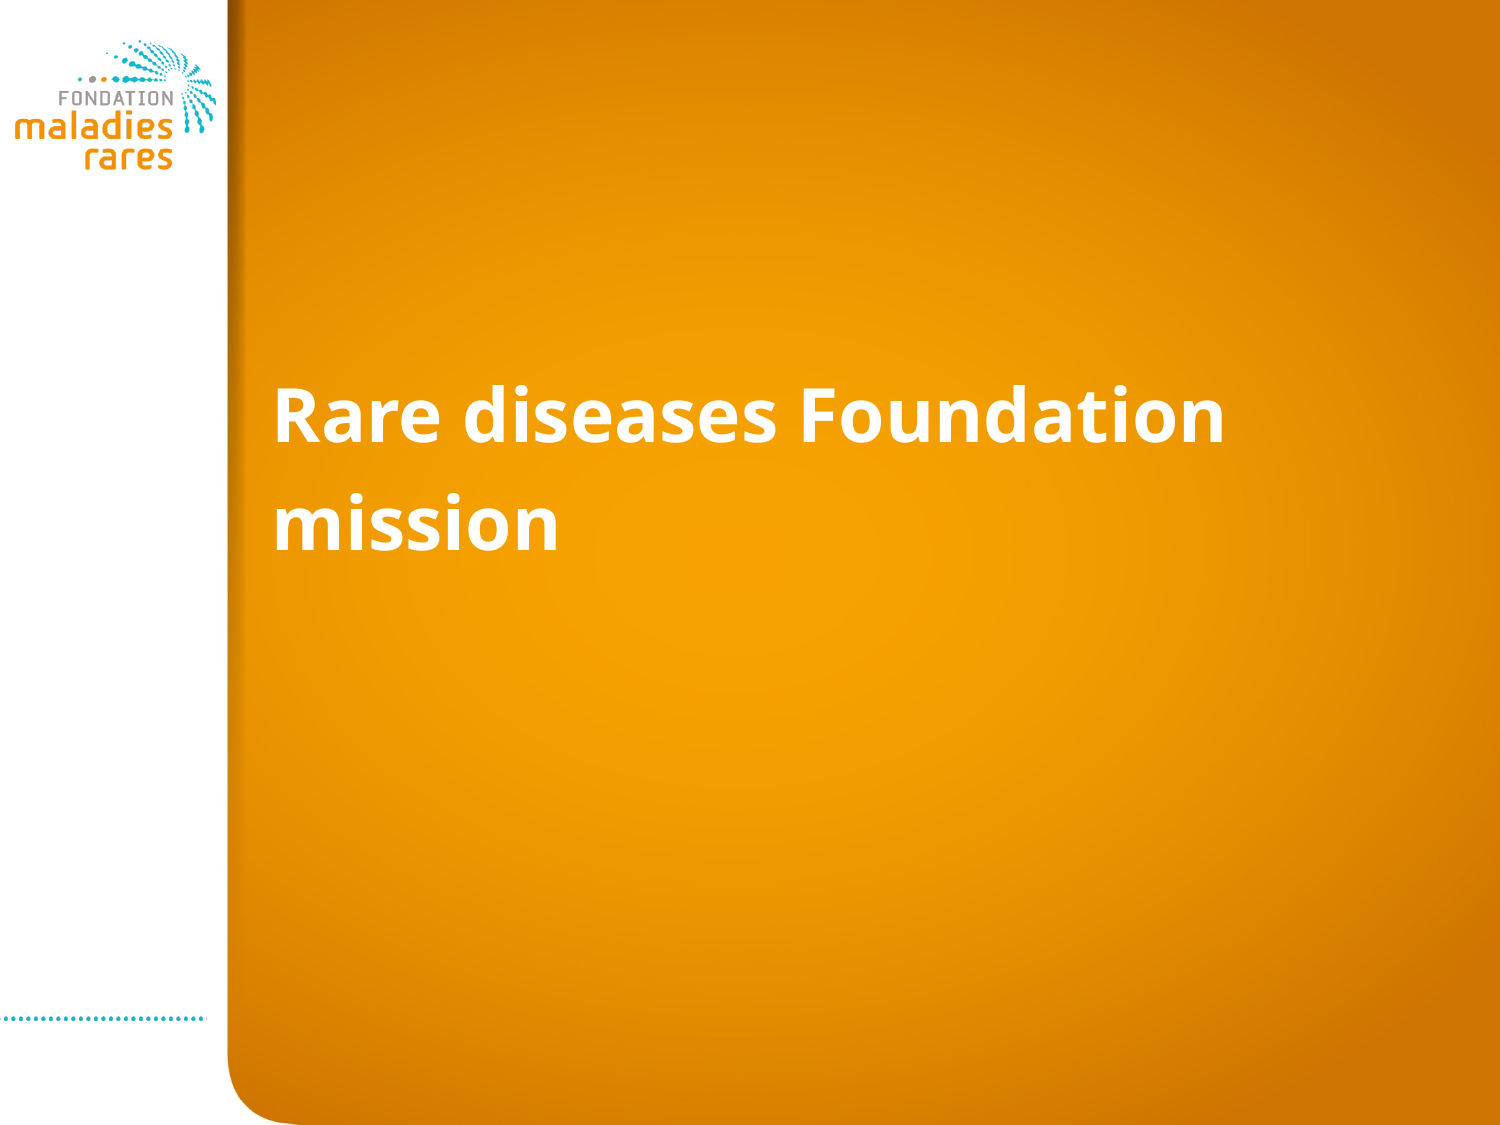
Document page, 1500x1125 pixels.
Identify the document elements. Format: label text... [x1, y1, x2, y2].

picture [0, 0, 1500, 1125]
title Rare diseases Foundation mission [271, 349, 1500, 591]
